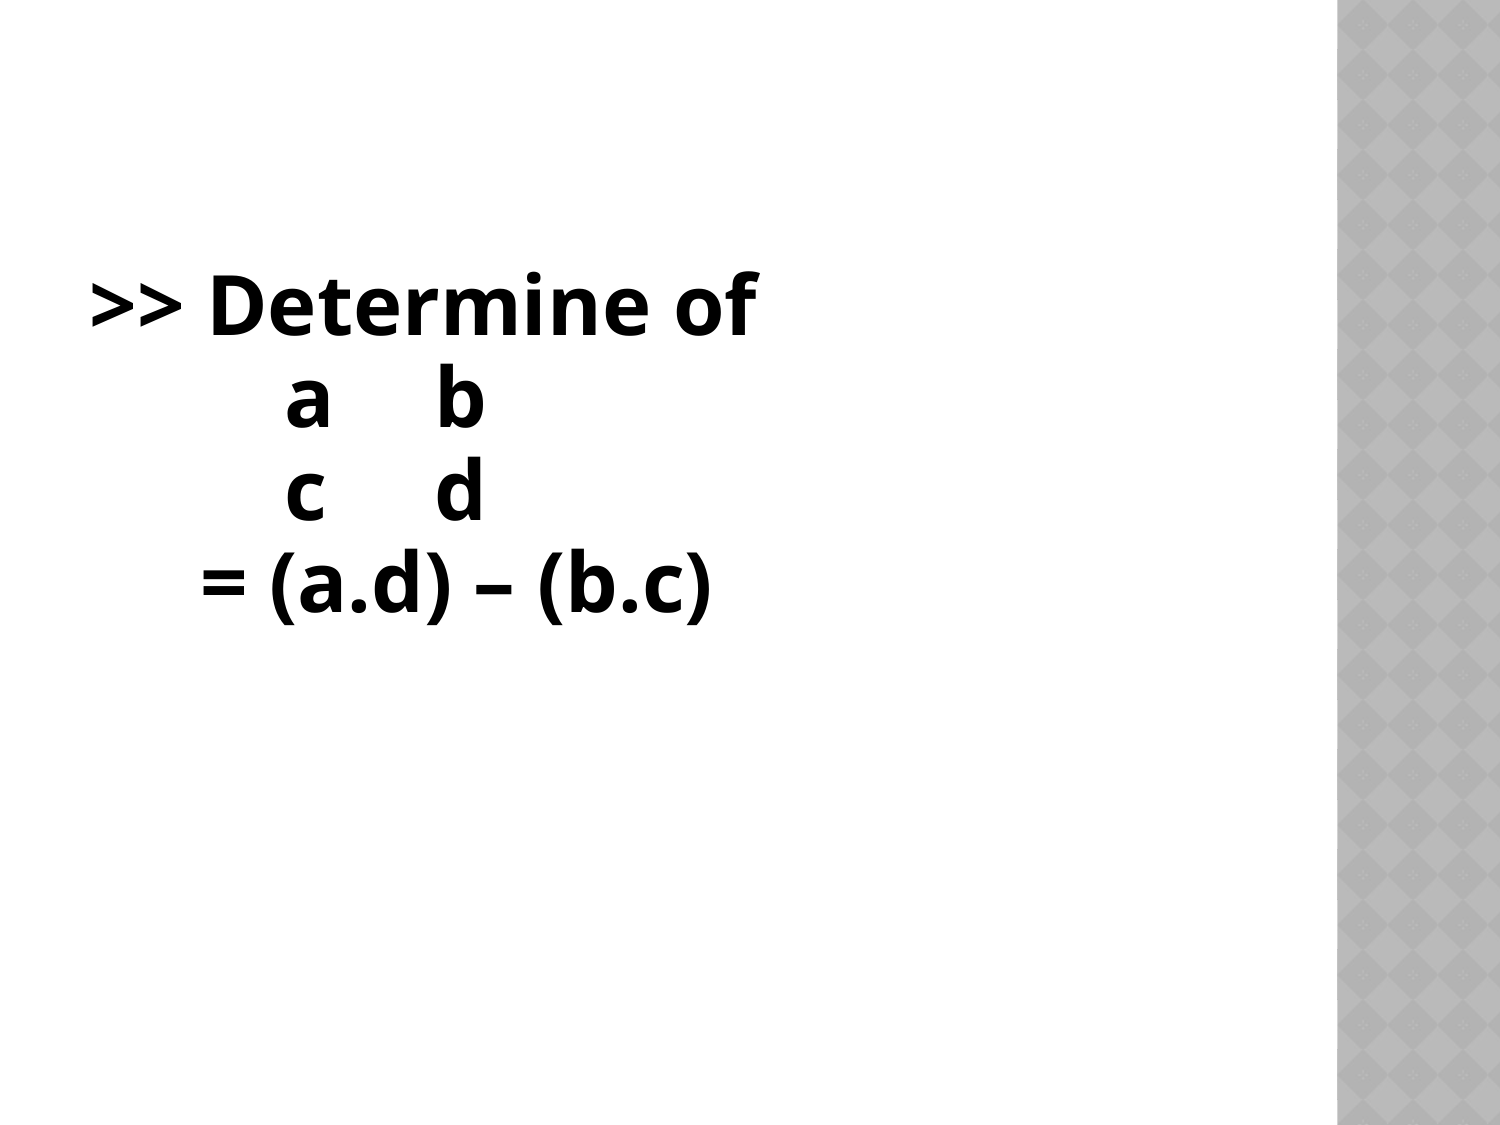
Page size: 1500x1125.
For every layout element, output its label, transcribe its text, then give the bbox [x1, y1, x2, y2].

list >> Determine of a b c d = (a.d) – (b.c) [75, 264, 1263, 1059]
